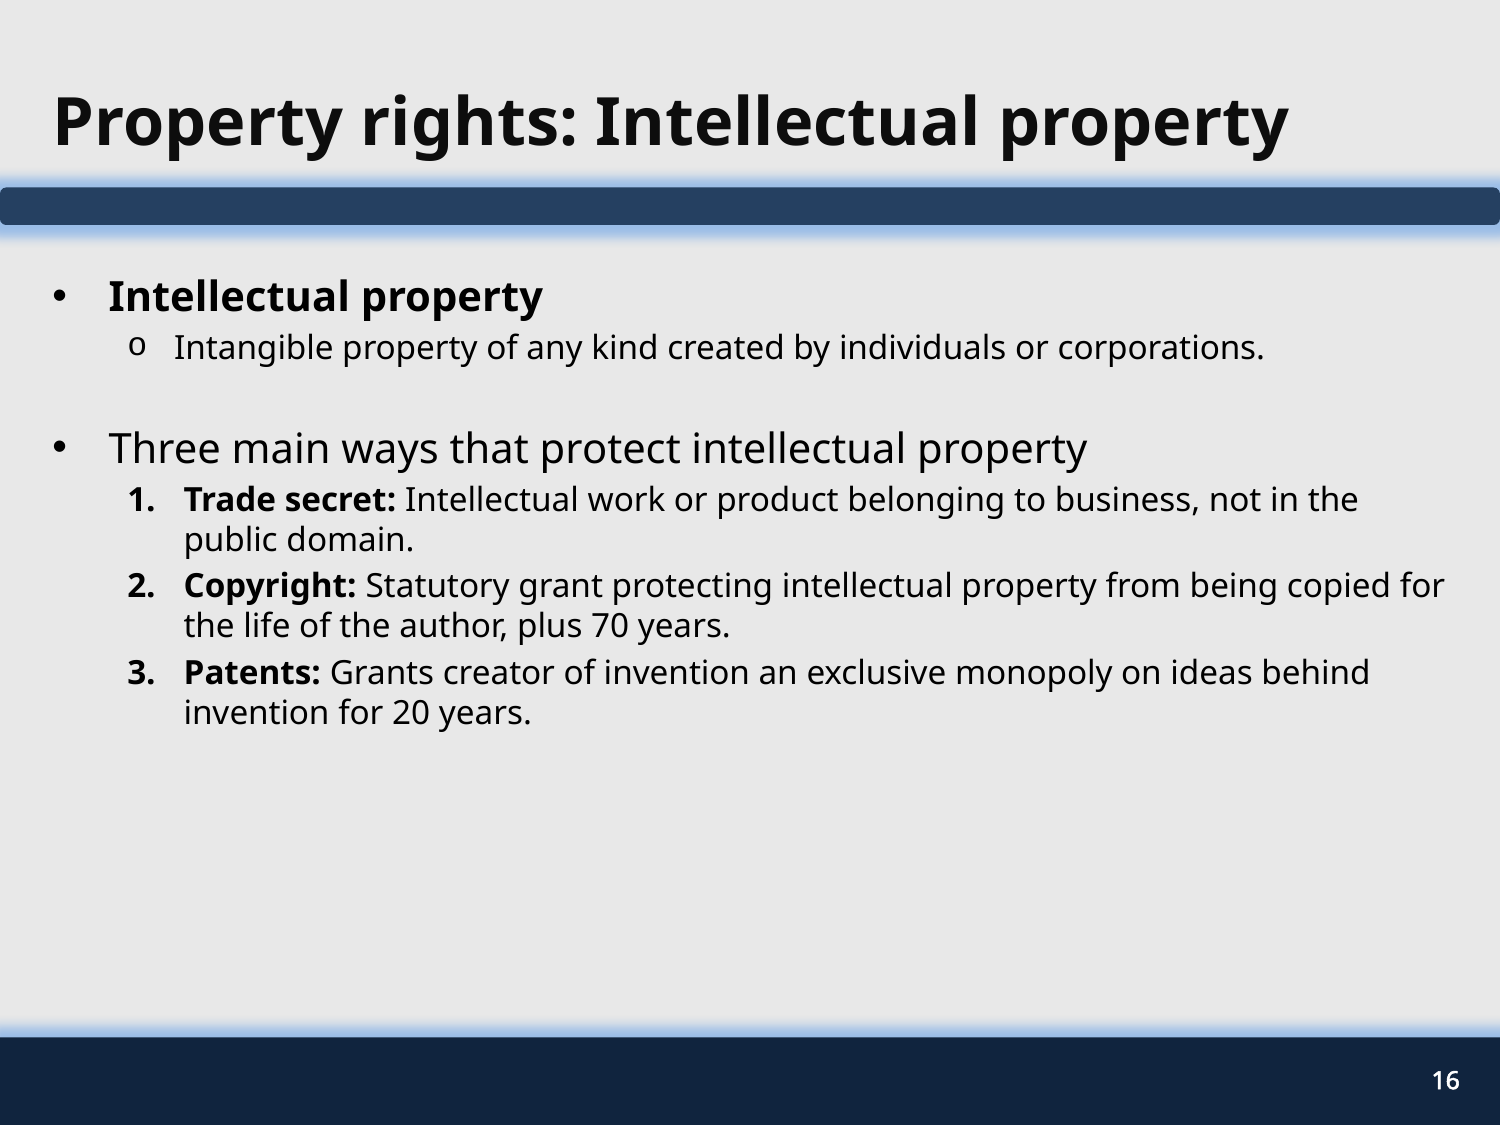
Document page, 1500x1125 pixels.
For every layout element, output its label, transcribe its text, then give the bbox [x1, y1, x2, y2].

slide_number 16 [1412, 1050, 1475, 1113]
title Property rights: Intellectual property [37, 62, 1338, 176]
list Intellectual property Intangible property of any kind created by individuals or corporations. Three main ways that protect intellectual property Trade secret: Intellectual work or product belonging to business, not in the public domain. Copyright: Statutory grant protecting intellectual property from being copied for the life of the author, plus 70 years. Patents: Grants creator of invention an exclusive monopoly on ideas behind invention for 20 years. [37, 262, 1475, 1013]
